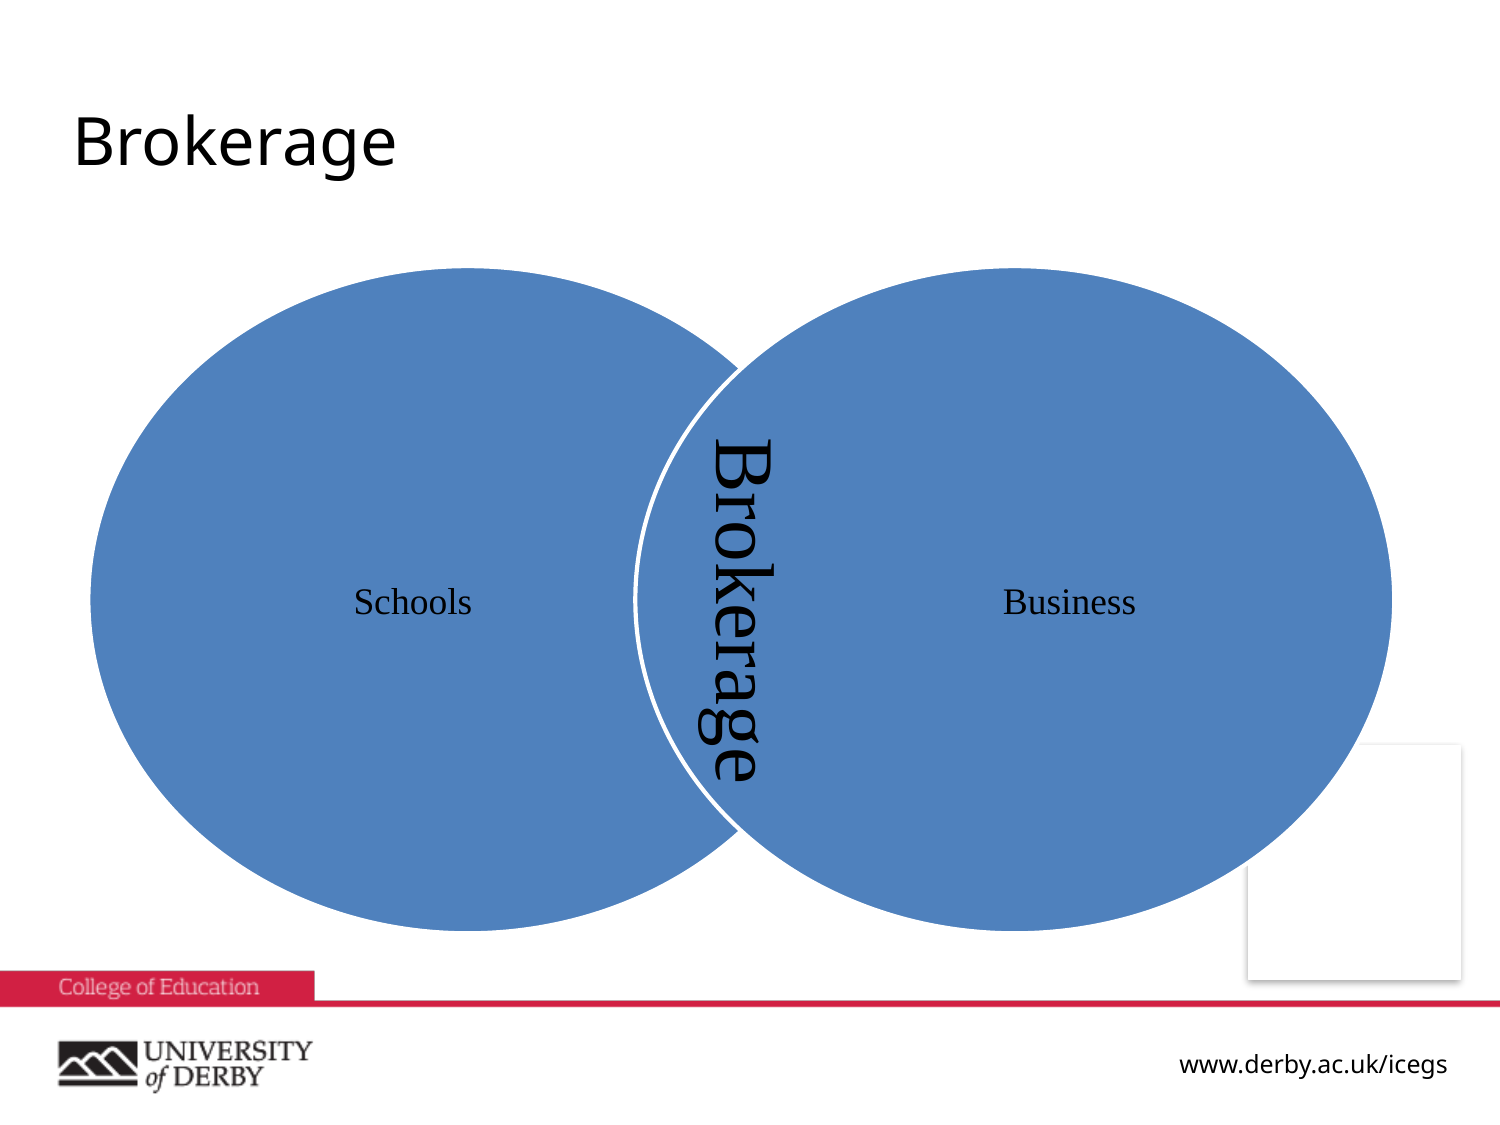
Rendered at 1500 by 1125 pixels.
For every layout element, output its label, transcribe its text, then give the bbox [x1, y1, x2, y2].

title Brokerage [57, 45, 1425, 233]
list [57, 262, 1426, 934]
